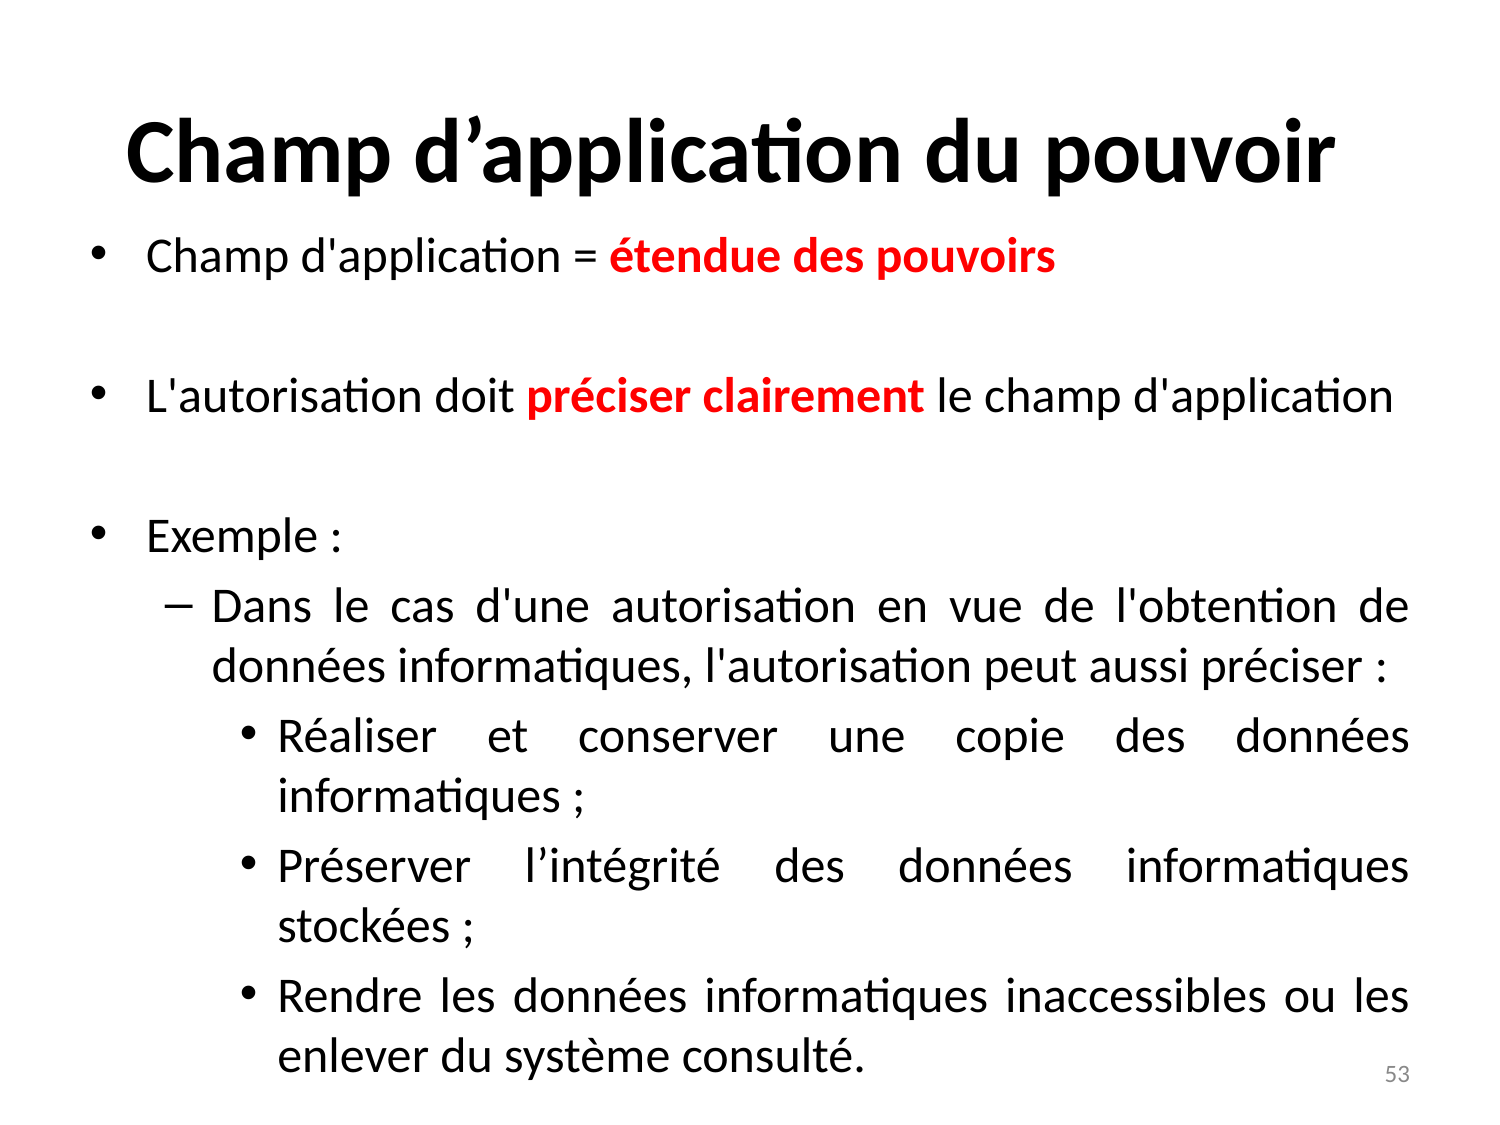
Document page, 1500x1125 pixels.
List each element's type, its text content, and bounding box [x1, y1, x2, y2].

slide_number 53 [1074, 1042, 1425, 1103]
title Champ d’application du pouvoir [57, 52, 1408, 240]
text_box Champ d'application = étendue des pouvoirs L'autorisation doit préciser clairement le champ d'application Exemple : Dans le cas d'une autorisation en vue de l'obtention de données informatiques, l'autorisation peut aussi préciser : Réaliser et conserver une copie des données informatiques ; Préserver l’intégrité des données informatiques stockées ; Rendre les données informatiques inaccessibles ou les enlever du système consulté. [74, 215, 1425, 986]
